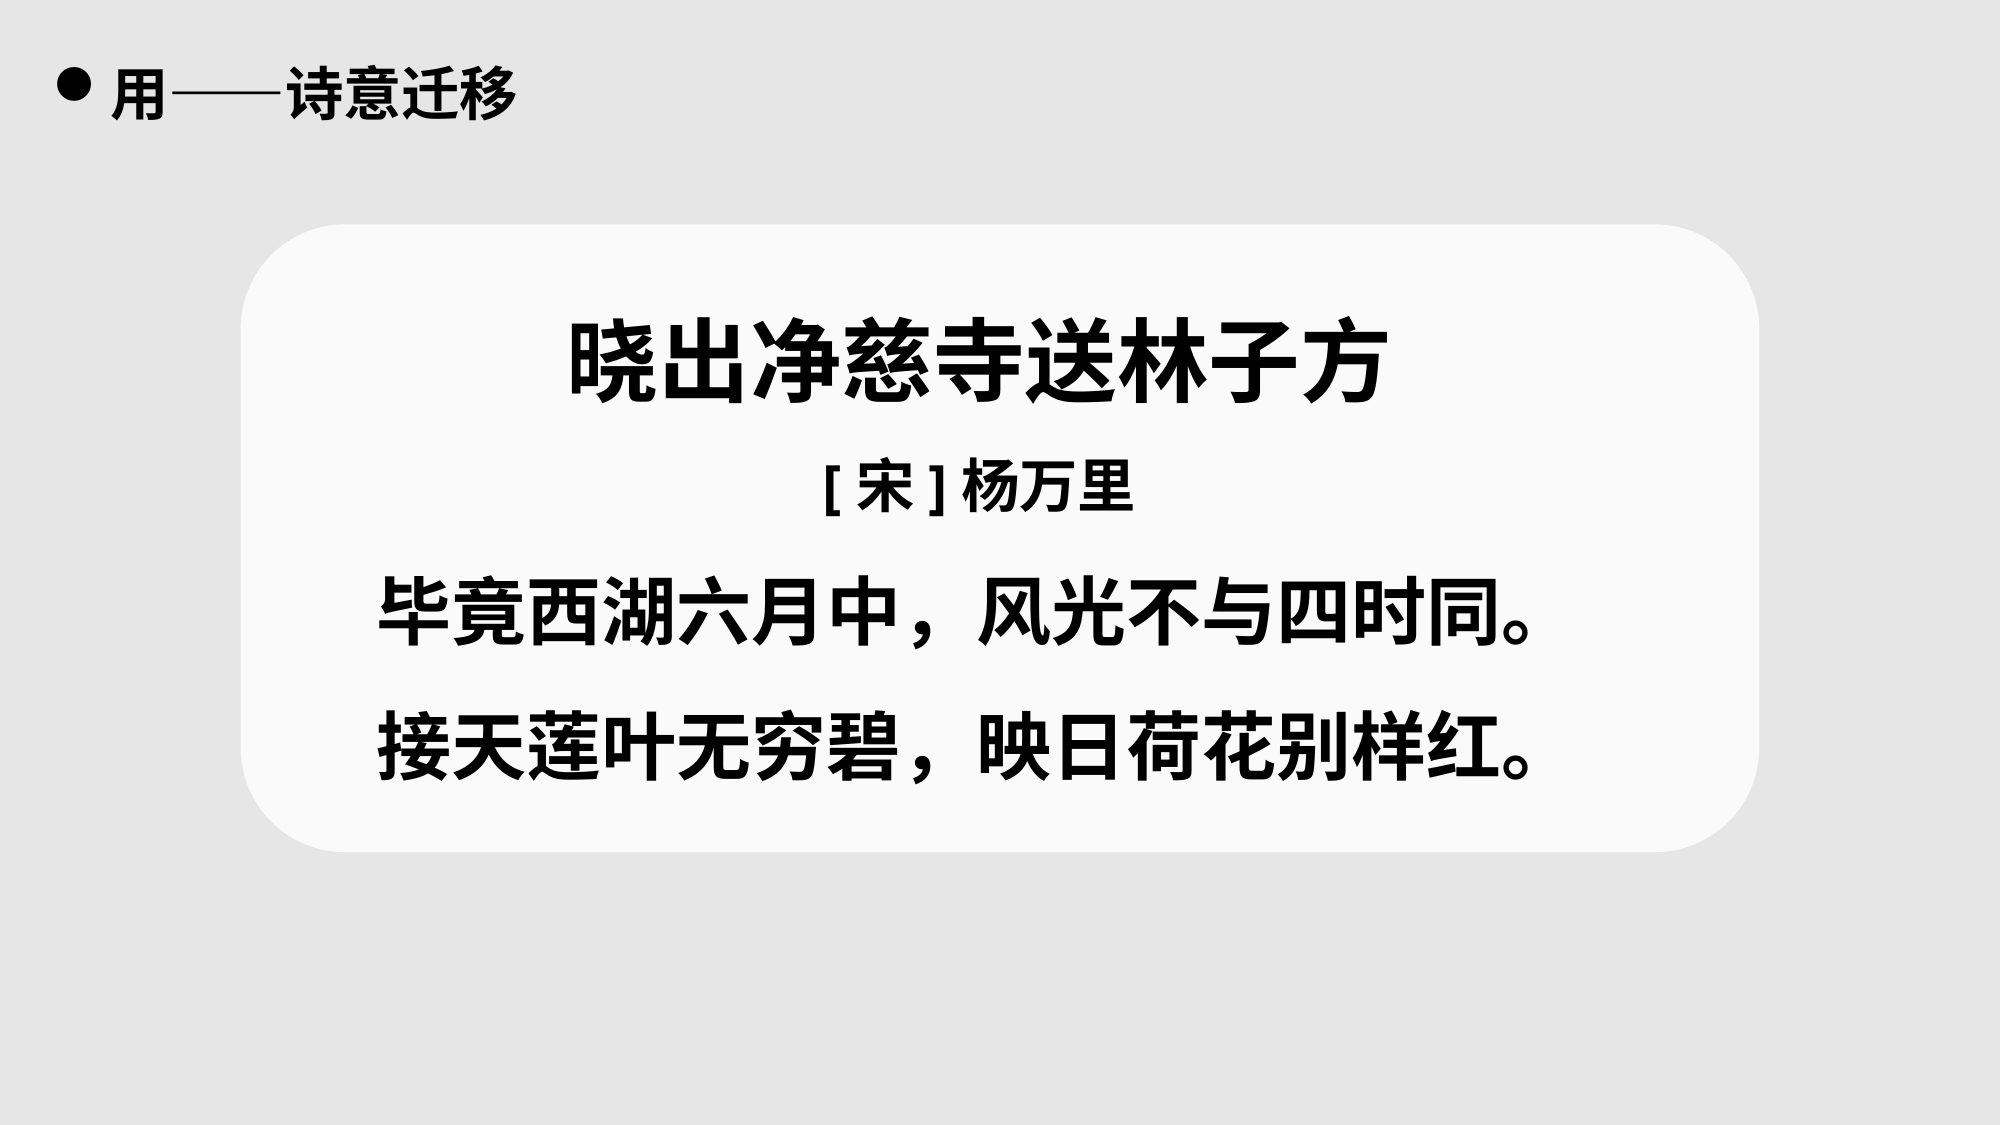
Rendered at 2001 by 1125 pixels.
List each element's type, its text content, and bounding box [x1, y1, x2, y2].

text_box 用——诗意迁移 [37, 49, 533, 135]
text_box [240, 224, 1760, 853]
